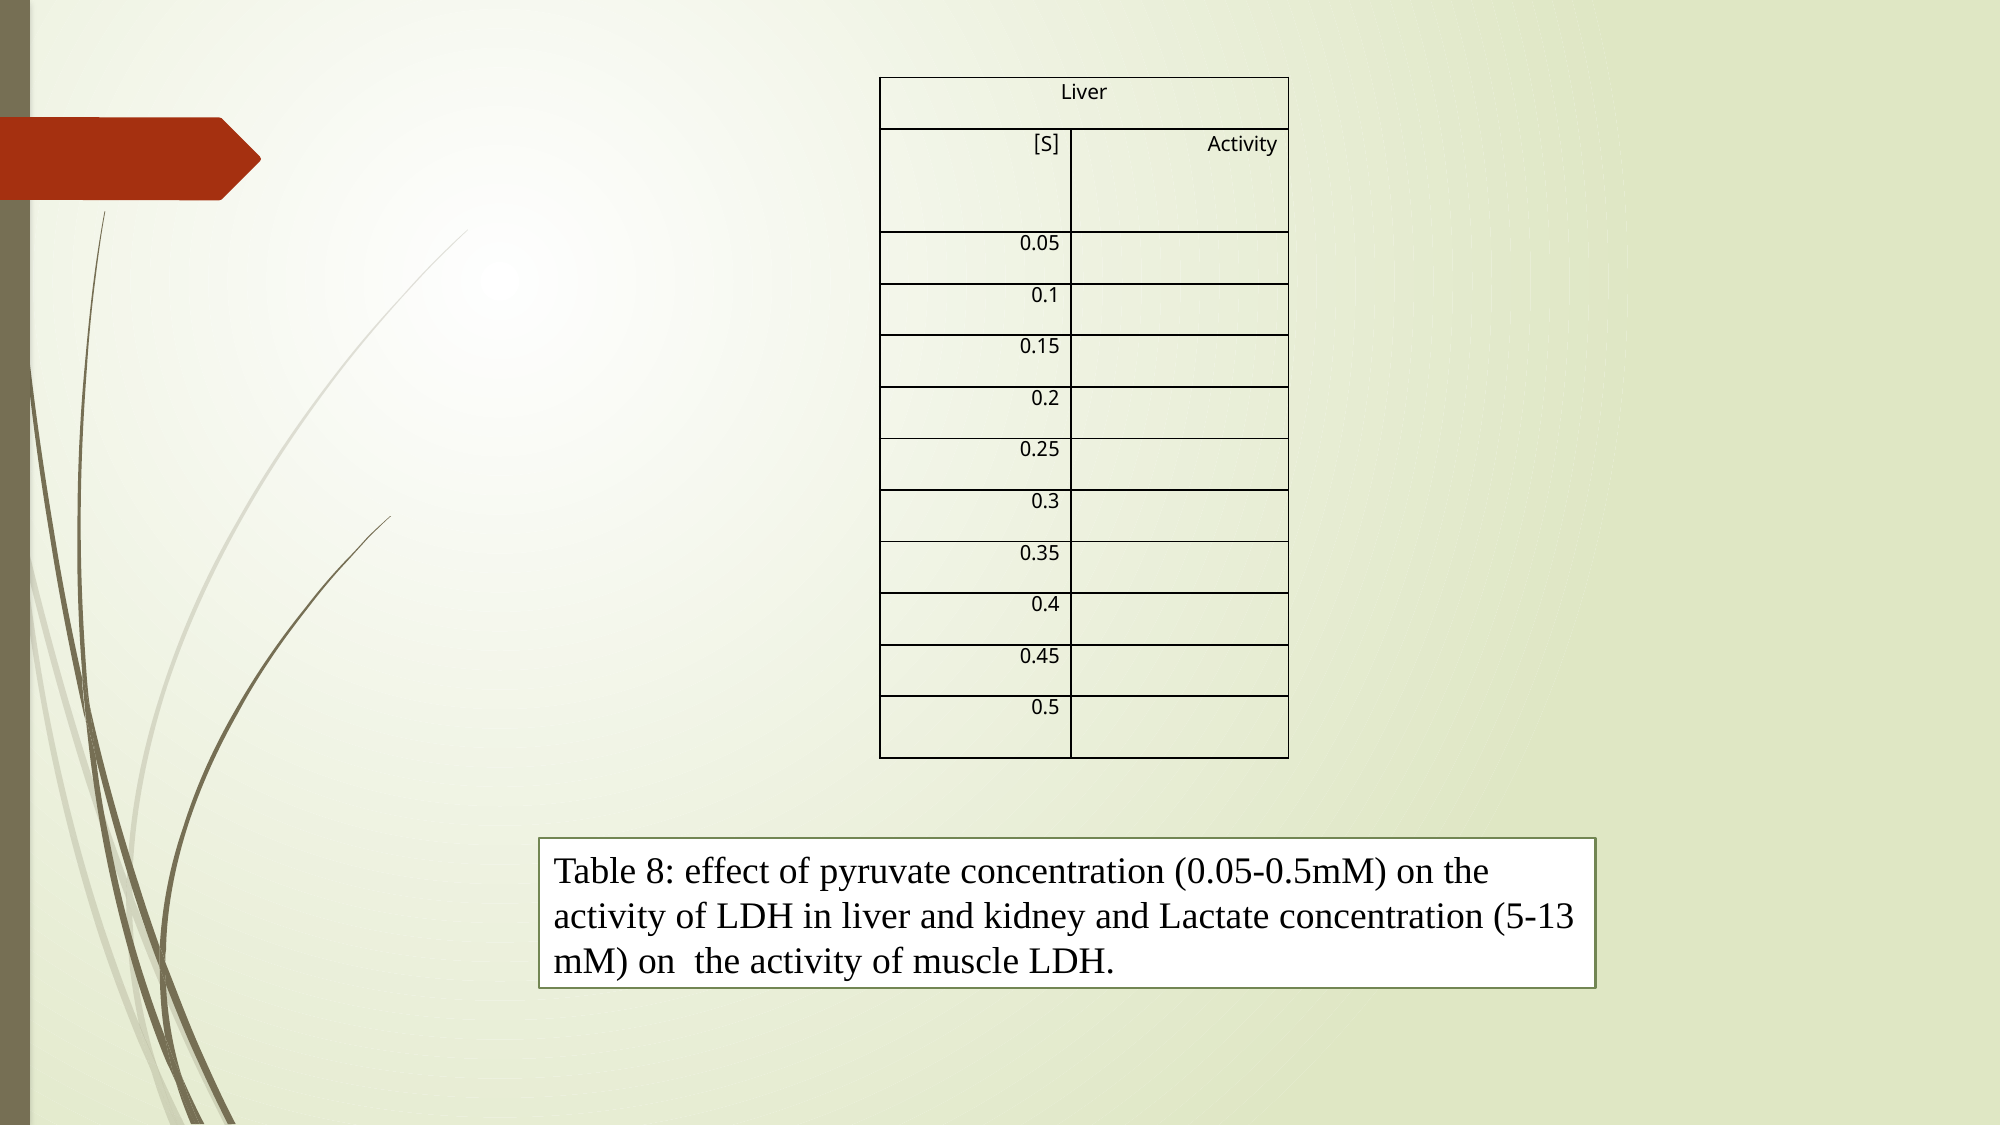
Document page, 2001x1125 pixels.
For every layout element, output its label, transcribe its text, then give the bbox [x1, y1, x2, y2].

table_cell Activity [1072, 130, 1288, 231]
table_cell 0.4 [881, 594, 1070, 644]
table_cell [1072, 542, 1288, 592]
table_cell [1072, 491, 1288, 541]
table_cell 0.25 [881, 439, 1070, 489]
table_cell [1072, 646, 1288, 695]
table_cell [1072, 233, 1288, 283]
table_cell [1072, 439, 1288, 489]
table_cell 0.05 [881, 233, 1070, 283]
table_cell 0.5 [881, 697, 1070, 757]
table_cell [1072, 594, 1288, 644]
table_cell 0.3 [881, 491, 1070, 541]
table_cell 0.35 [881, 542, 1070, 592]
table_cell [1072, 388, 1288, 438]
table_cell [1072, 336, 1288, 386]
table_cell 0.2 [881, 388, 1070, 438]
table_cell [1072, 285, 1288, 334]
table_cell 0.45 [881, 646, 1070, 695]
table_header Liver [881, 78, 1288, 128]
table_cell 0.15 [881, 336, 1070, 386]
table_cell [1072, 697, 1288, 757]
table_cell [S] [881, 130, 1070, 231]
table_cell 0.1 [881, 285, 1070, 334]
text_box Table 8: effect of pyruvate concentration (0.05-0.5mM) on the activity of LDH in liver and kidney and Lactate concentration (5-13 mM) on the activity of muscle LDH. [538, 837, 1597, 989]
